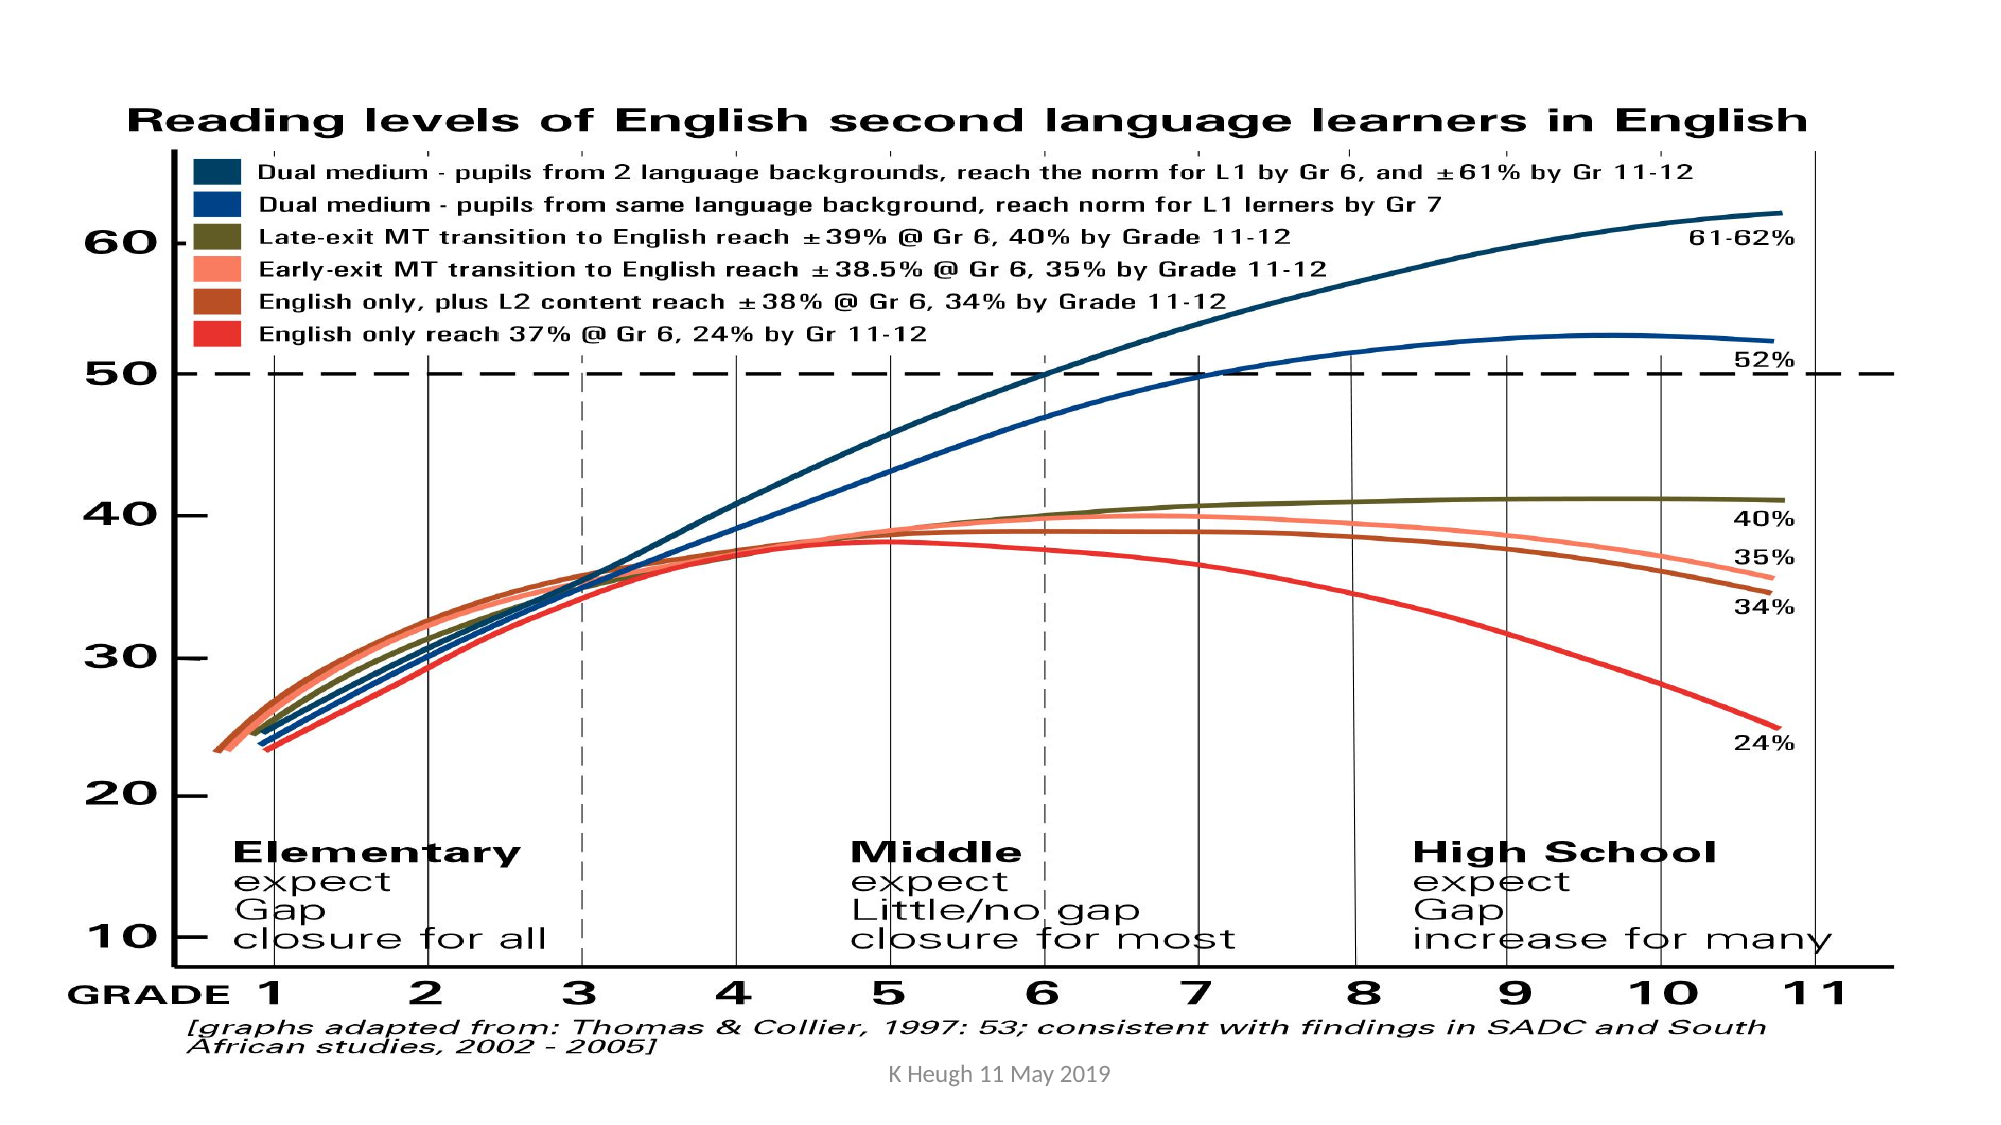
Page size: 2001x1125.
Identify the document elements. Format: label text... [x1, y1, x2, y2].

footer K Heugh 11 May 2019 [662, 1059, 1338, 1103]
picture [61, 22, 1900, 1059]
